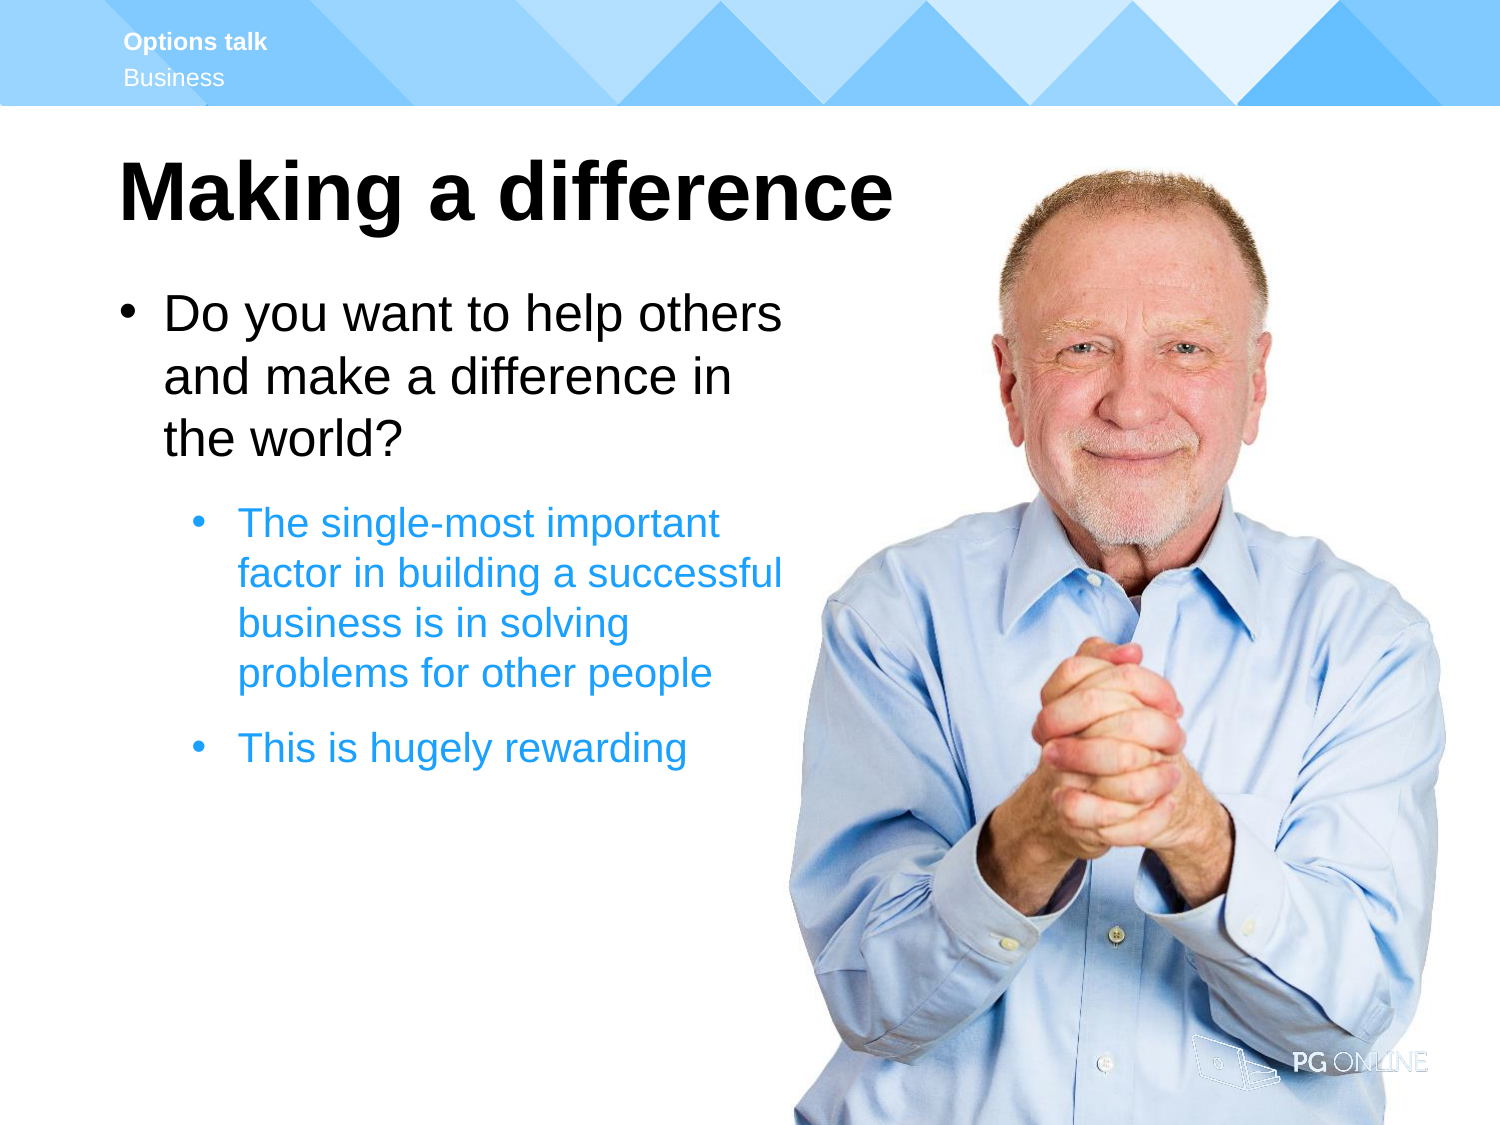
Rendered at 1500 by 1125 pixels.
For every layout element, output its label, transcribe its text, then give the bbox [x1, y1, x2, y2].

list Do you want to help others and make a difference in the world? The single-most important factor in building a successful business is in solving problems for other people This is hugely rewarding [118, 279, 758, 609]
picture [0, 0, 1500, 106]
list Making a difference [118, 148, 1401, 259]
picture [758, 150, 1456, 1125]
